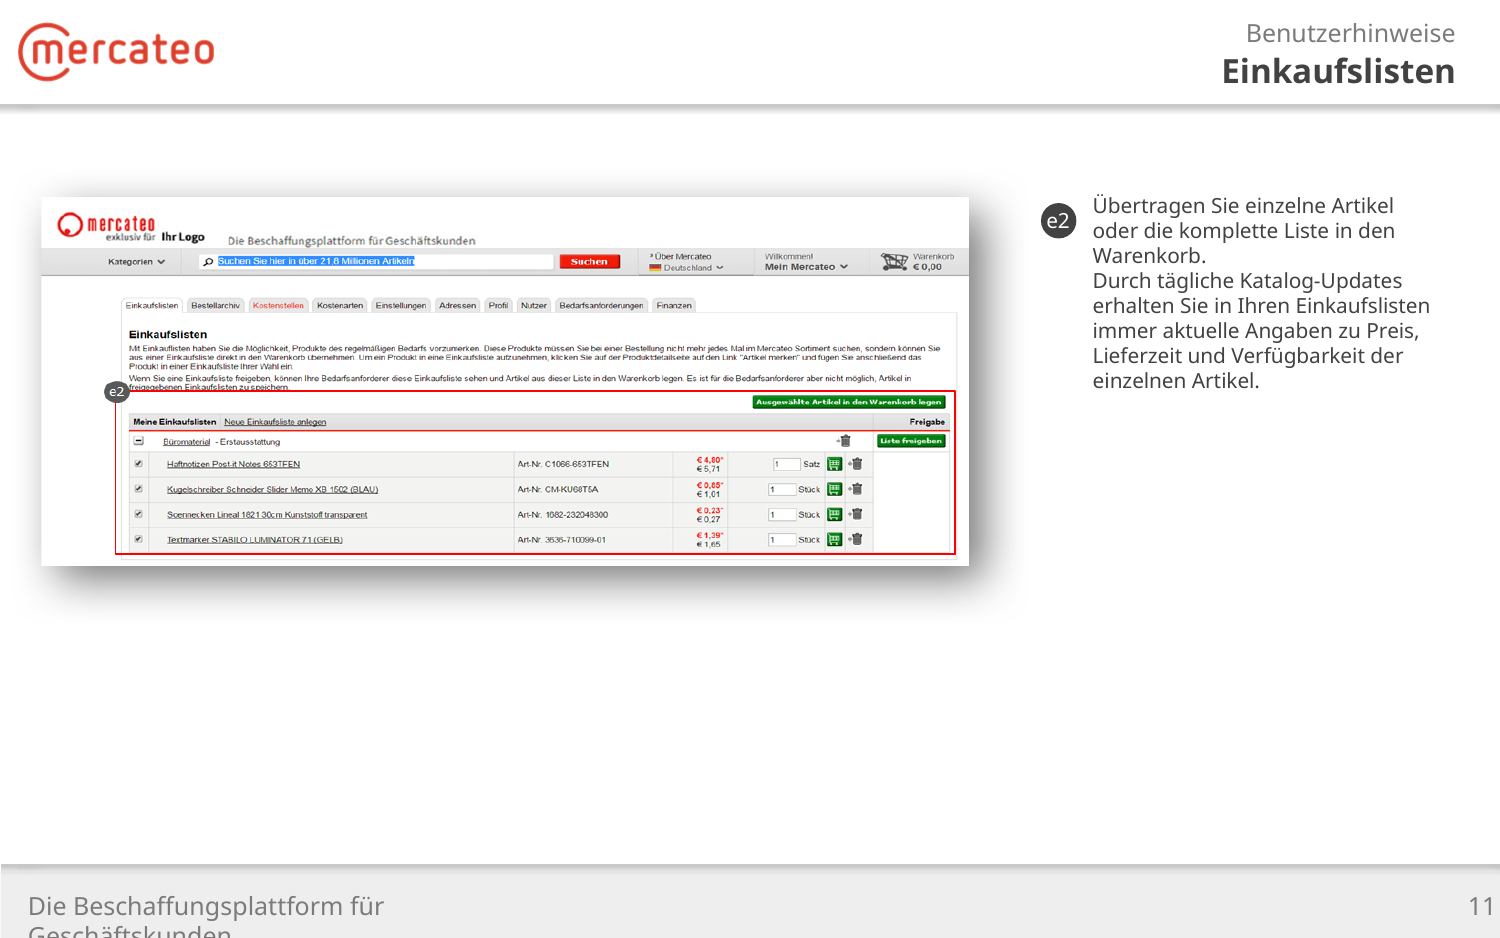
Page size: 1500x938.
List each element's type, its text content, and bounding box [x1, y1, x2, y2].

text_box Übertragen Sie einzelne Artikel oder die komplette Liste in den Warenkorb. Durch tägliche Katalog-Updates erhalten Sie in Ihren Einkaufslisten immer aktuelle Angaben zu Preis, Lieferzeit und Verfügbarkeit der einzelnen Artikel. [1077, 185, 1459, 401]
text_box e2 [1031, 199, 1085, 240]
picture [0, 0, 1500, 115]
picture [1, 864, 1500, 875]
picture [40, 197, 970, 566]
list Benutzerhinweise [890, 10, 1471, 62]
list Einkaufslisten [301, 42, 1472, 94]
